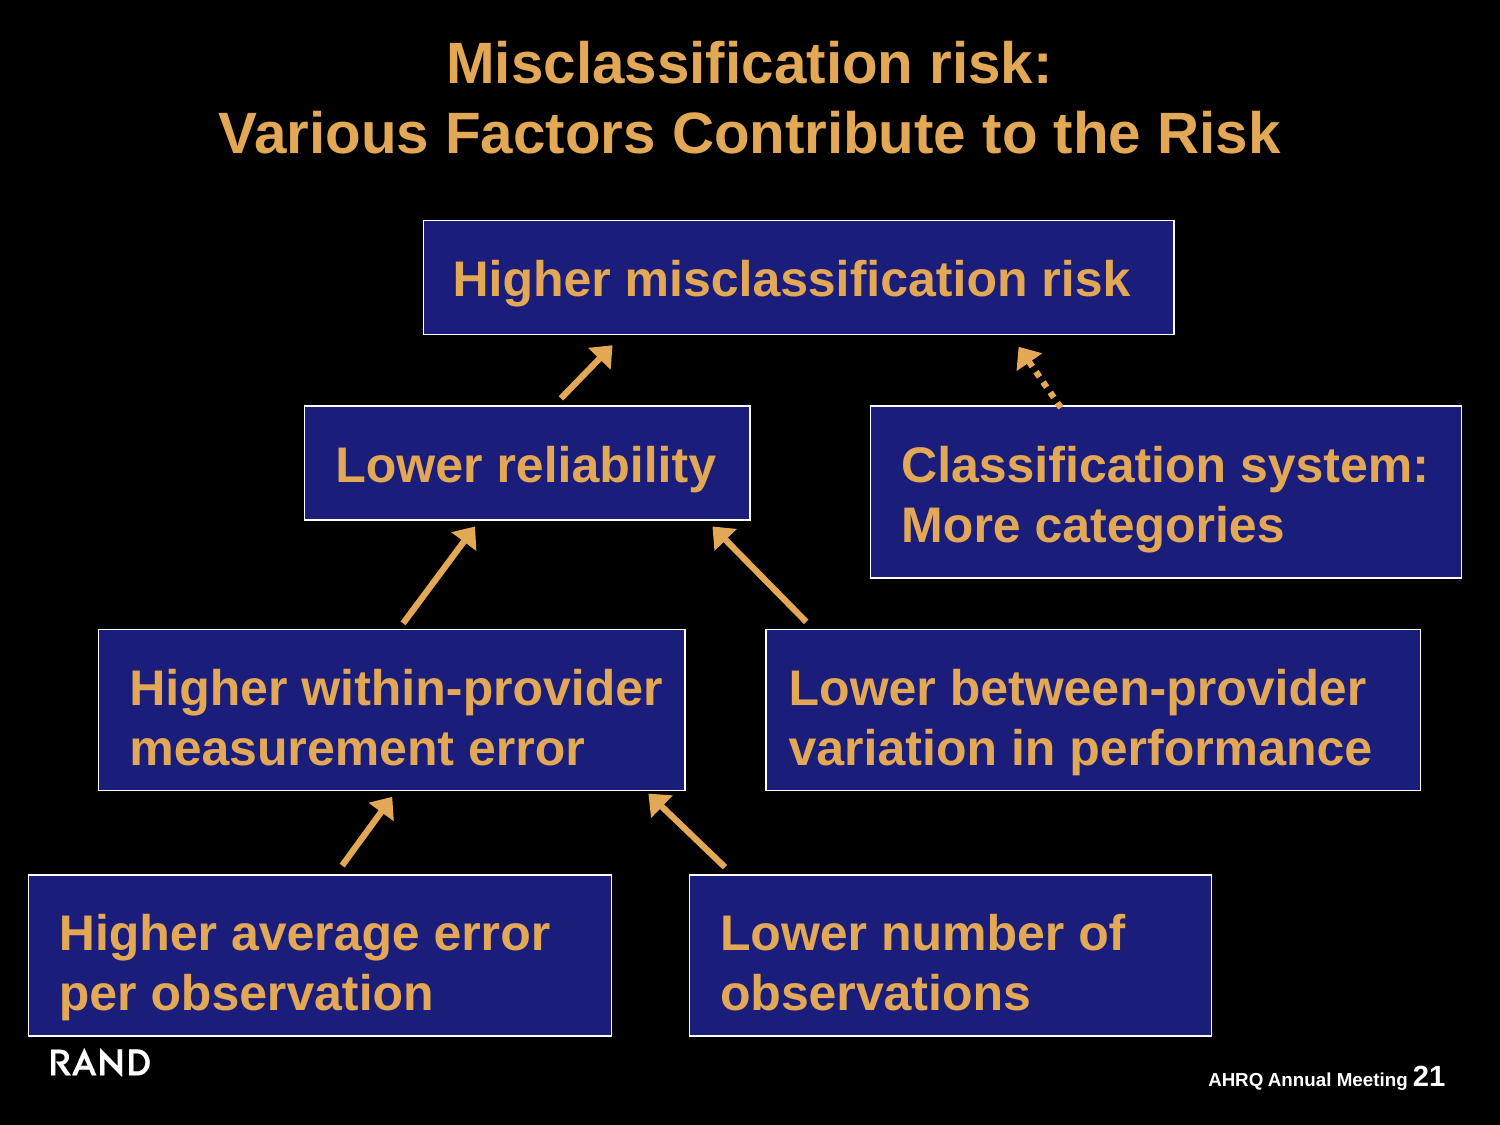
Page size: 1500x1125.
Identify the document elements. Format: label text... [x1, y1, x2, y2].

title Misclassification risk: Various Factors Contribute to the Risk [0, 24, 1500, 126]
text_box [28, 220, 1463, 1037]
picture [50, 1046, 151, 1077]
